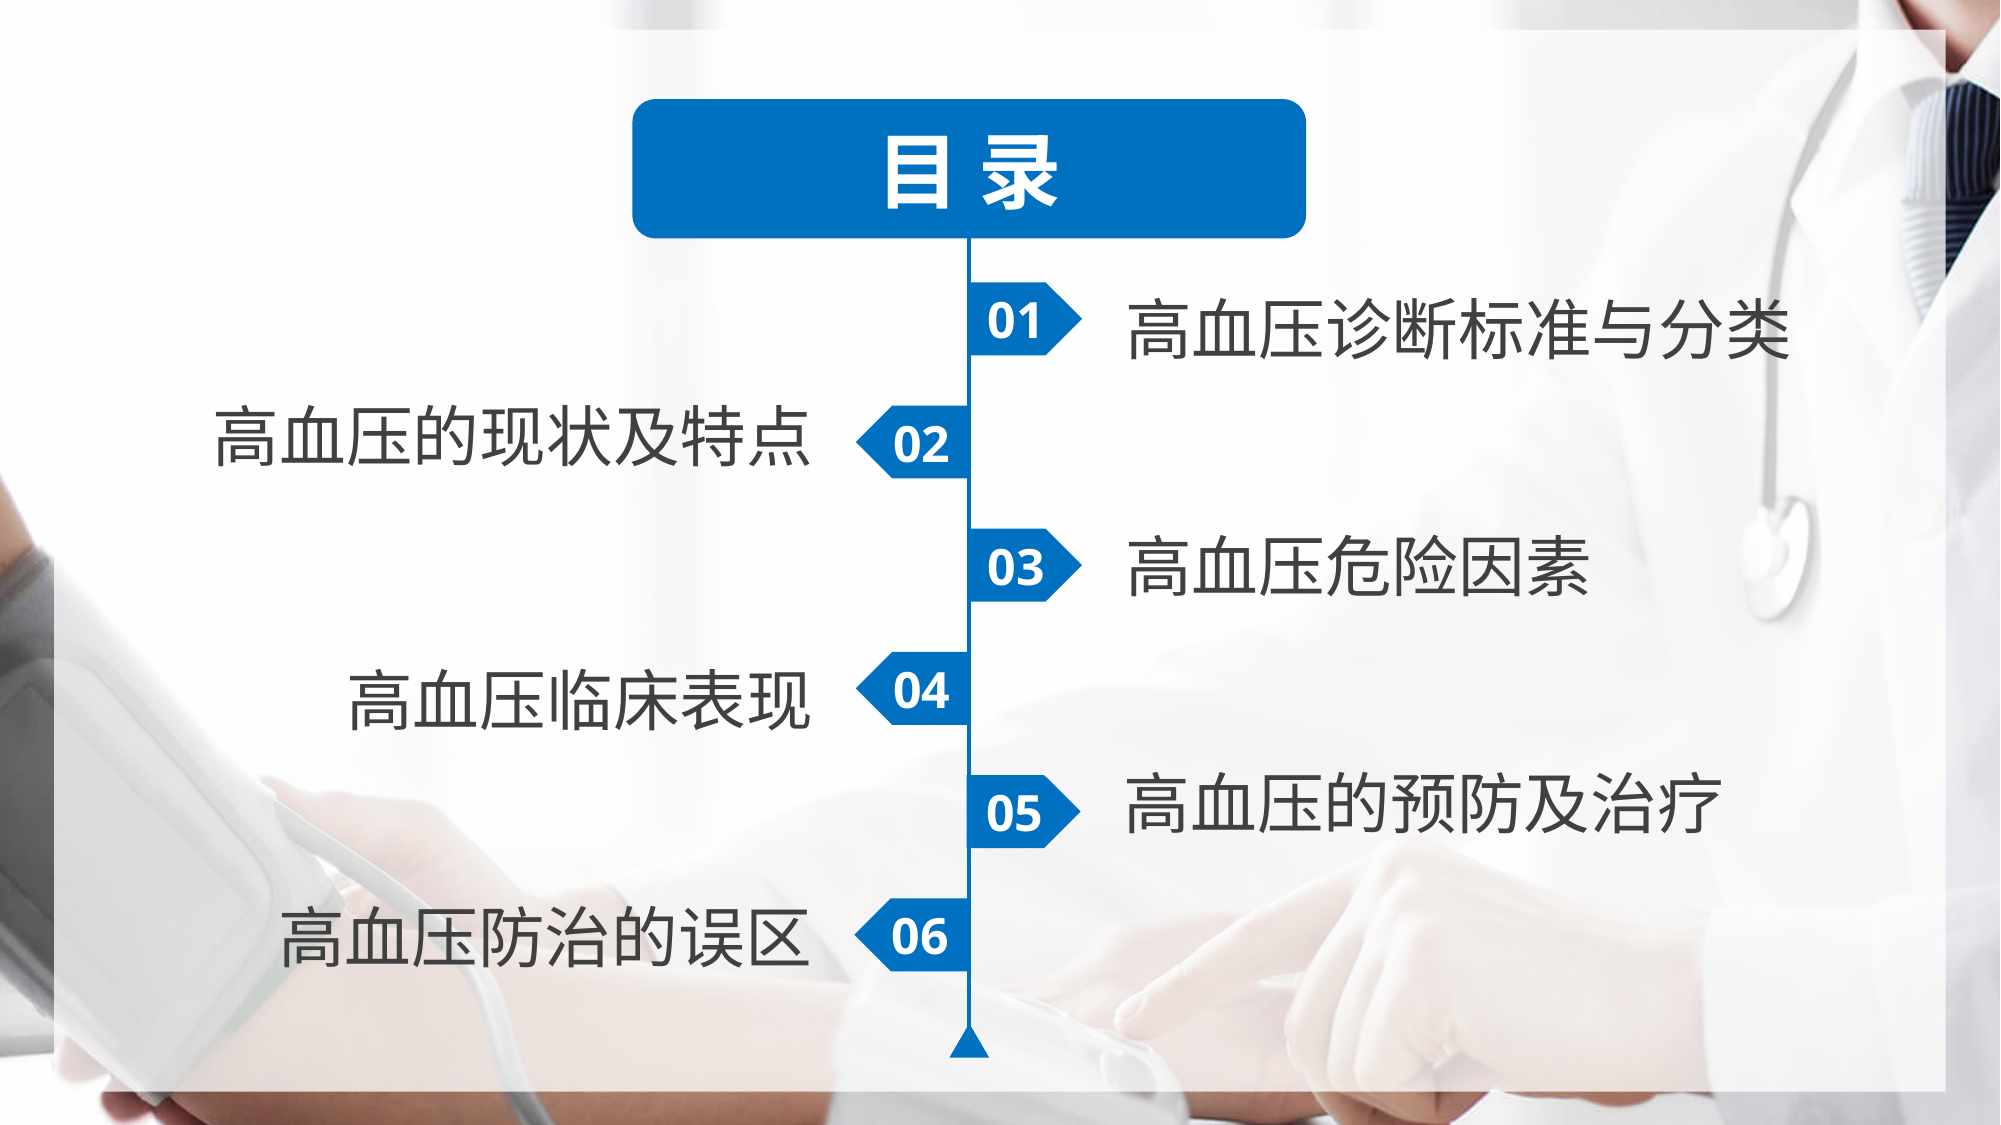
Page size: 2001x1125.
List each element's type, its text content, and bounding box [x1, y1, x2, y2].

text_box 03 [970, 527, 1084, 603]
text_box 05 [965, 774, 969, 850]
text_box 05 [970, 774, 1083, 850]
text_box [947, 1021, 991, 1059]
text_box 06 [852, 897, 969, 973]
picture [0, 0, 2000, 1125]
text_box 02 [854, 404, 969, 480]
text_box 目 录 [631, 98, 1308, 240]
text_box [53, 29, 1947, 1093]
text_box 01 [970, 281, 1084, 357]
text_box 04 [854, 650, 969, 726]
